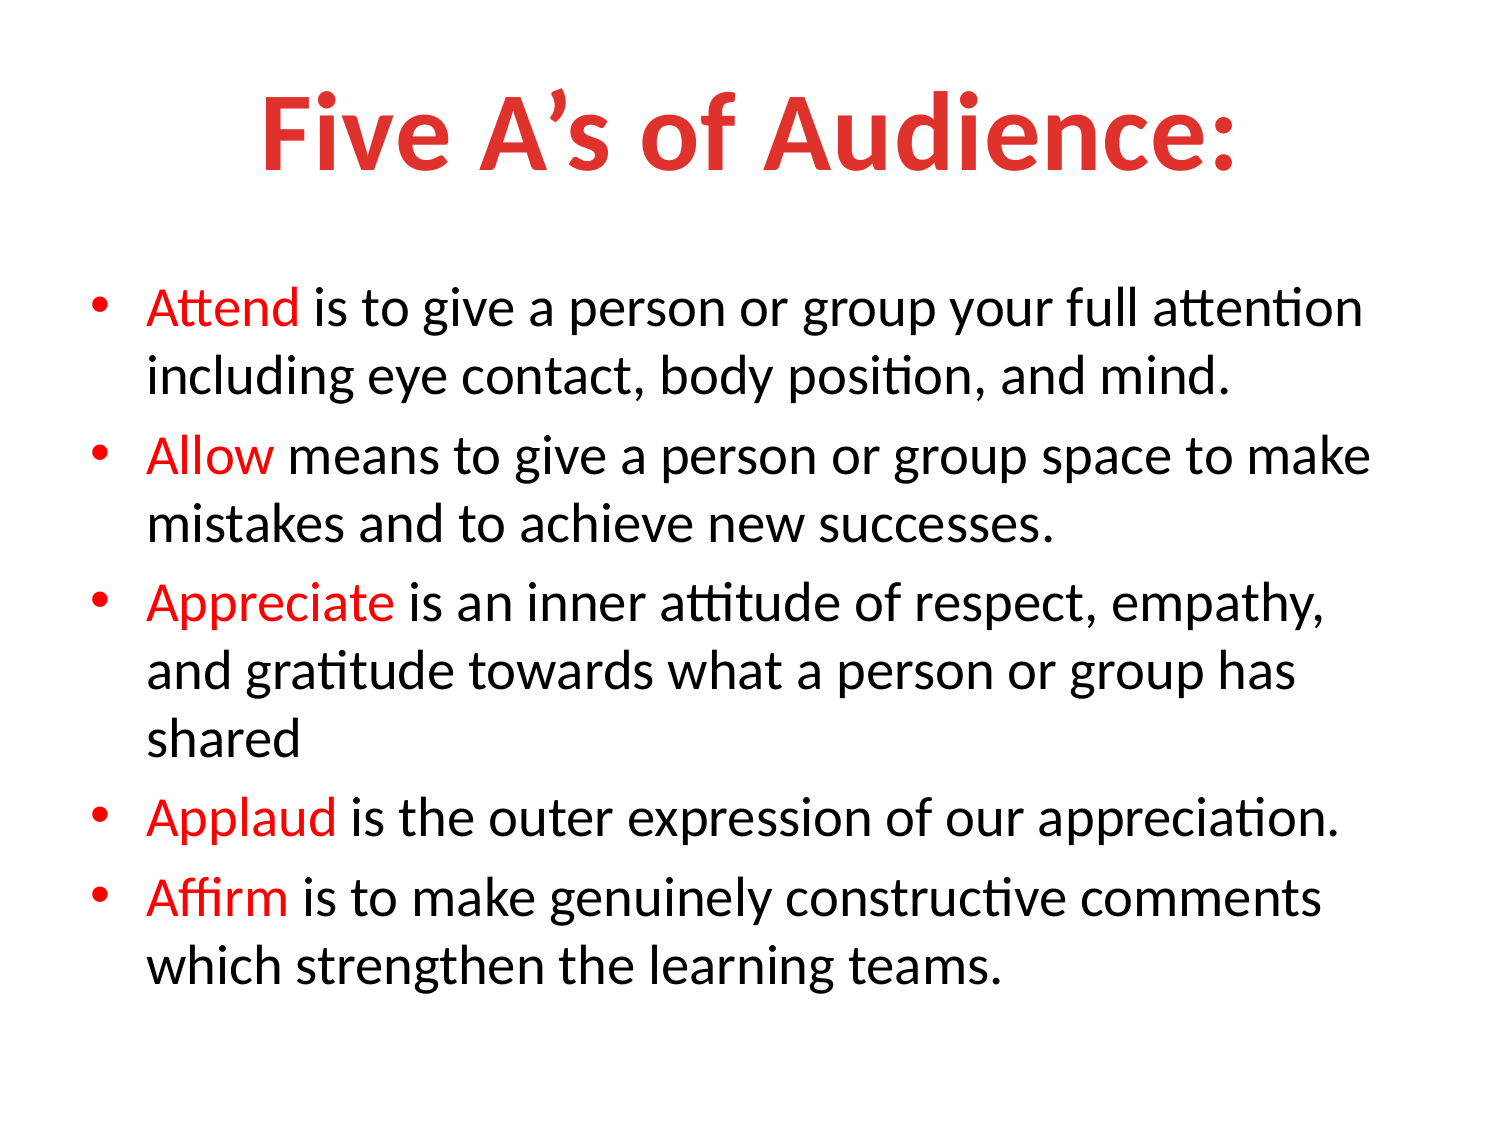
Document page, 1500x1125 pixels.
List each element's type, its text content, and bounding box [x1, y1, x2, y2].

list Attend is to give a person or group your full attention including eye contact, body position, and mind. Allow means to give a person or group space to make mistakes and to achieve new successes. Appreciate is an inner attitude of respect, empathy, and gratitude towards what a person or group has shared Applaud is the outer expression of our appreciation. Affirm is to make genuinely constructive comments which strengthen the learning teams. [75, 262, 1425, 1005]
text_box Five A’s of Audience: [245, 49, 1257, 200]
